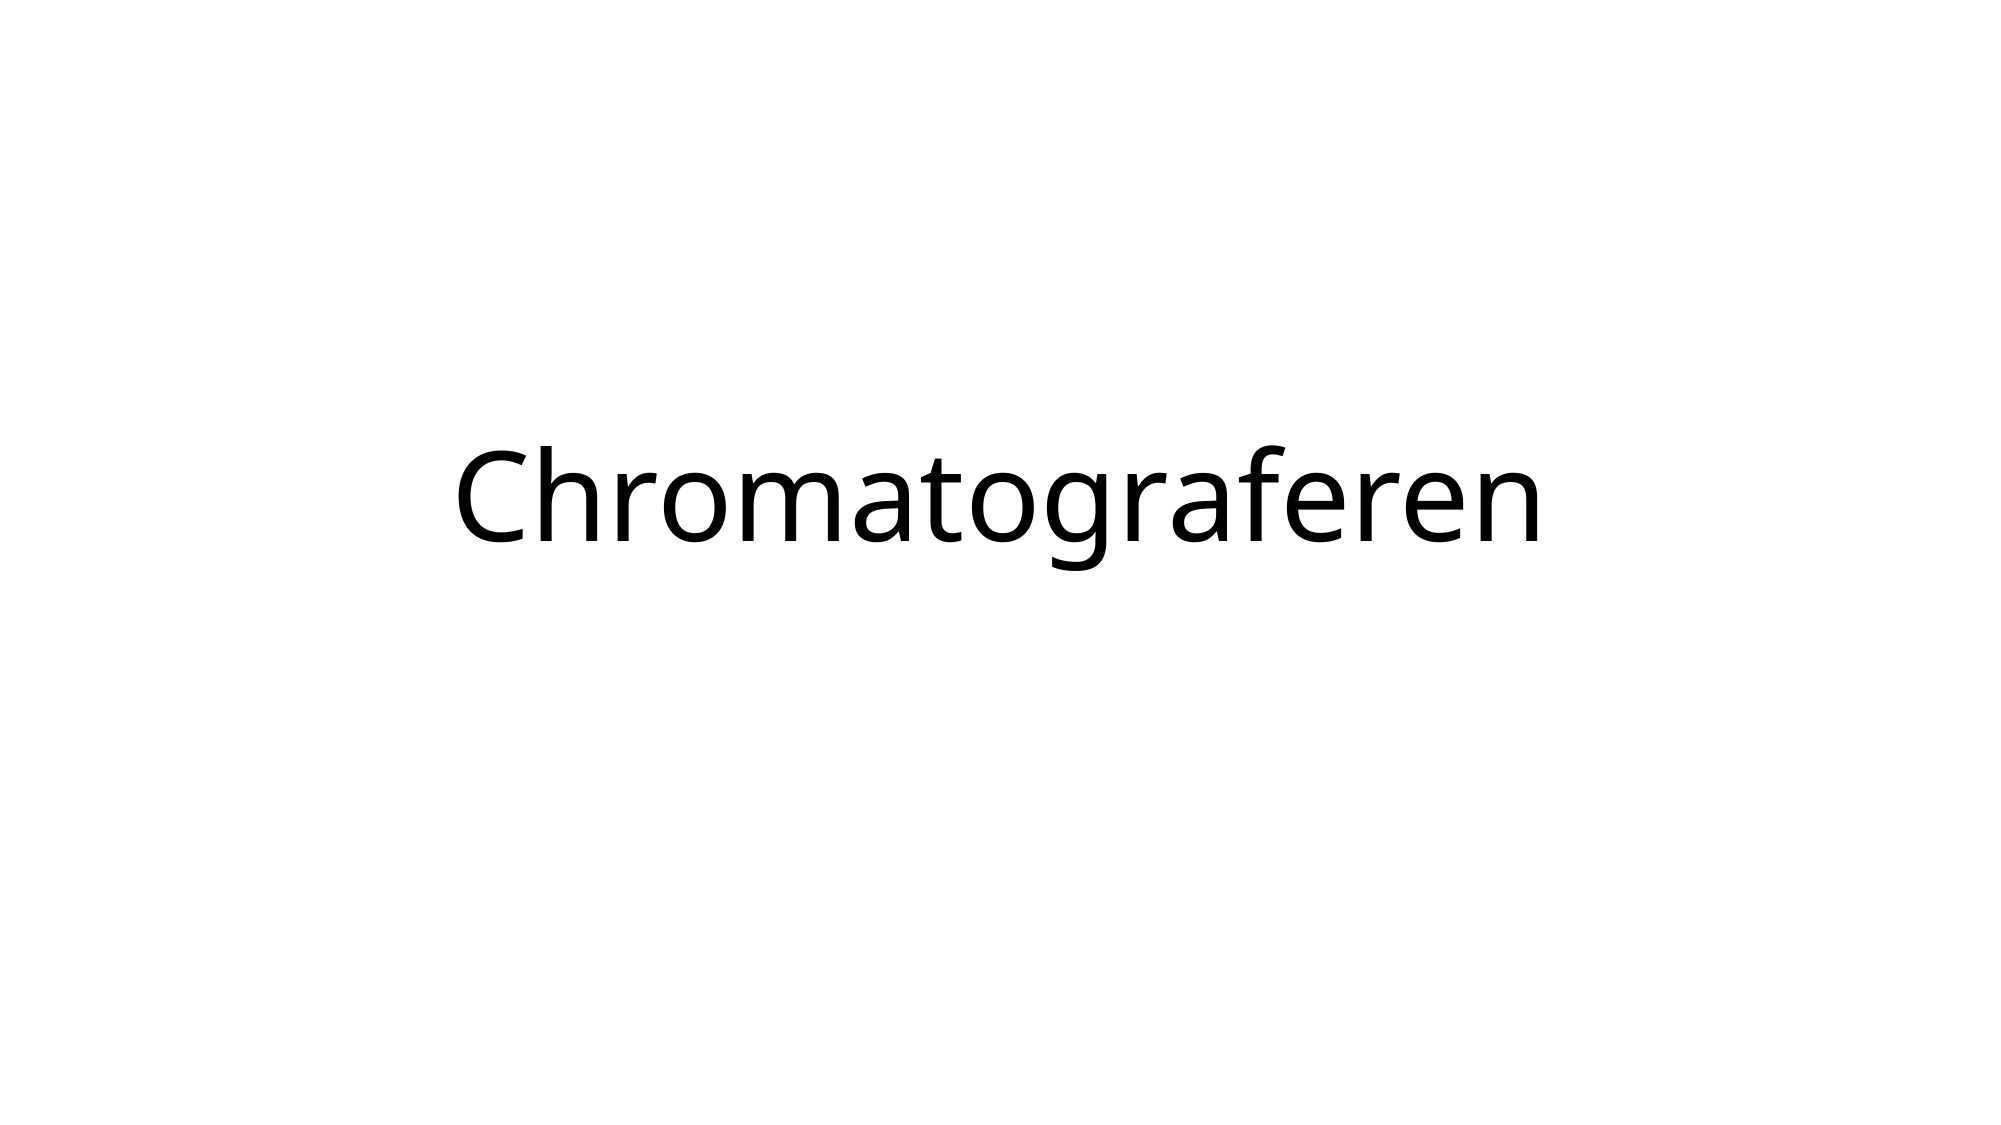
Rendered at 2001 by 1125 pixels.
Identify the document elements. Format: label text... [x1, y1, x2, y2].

title Chromatograferen [249, 184, 1750, 576]
